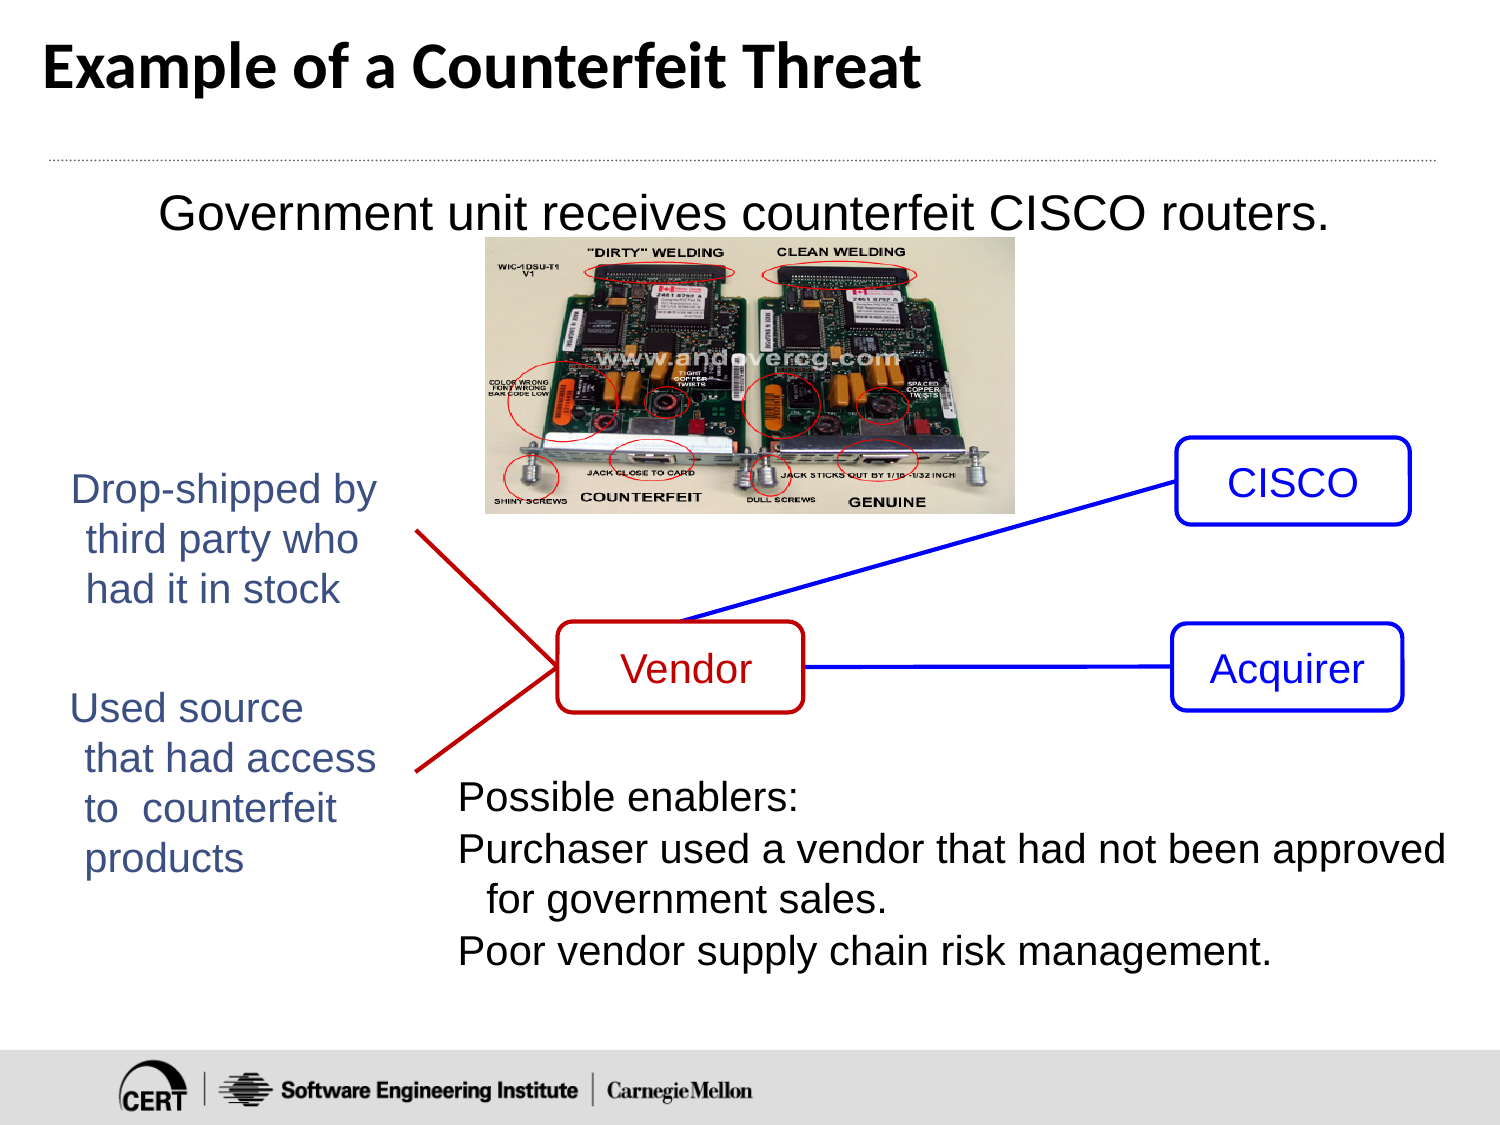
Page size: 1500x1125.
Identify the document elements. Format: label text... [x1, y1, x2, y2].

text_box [415, 437, 1410, 773]
text_box Used source that had access to counterfeit products [54, 673, 400, 889]
text_box Government unit receives counterfeit CISCO routers. [49, 179, 1437, 248]
picture [102, 1056, 765, 1117]
text_box Drop-shipped by third party who had it in stock [55, 454, 401, 620]
title Example of a Counterfeit Threat [42, 37, 1434, 155]
text_box Possible enablers: Purchaser used a vendor that had not been approved for government sales. Poor vendor supply chain risk management. [424, 762, 1475, 982]
picture [484, 237, 1016, 437]
